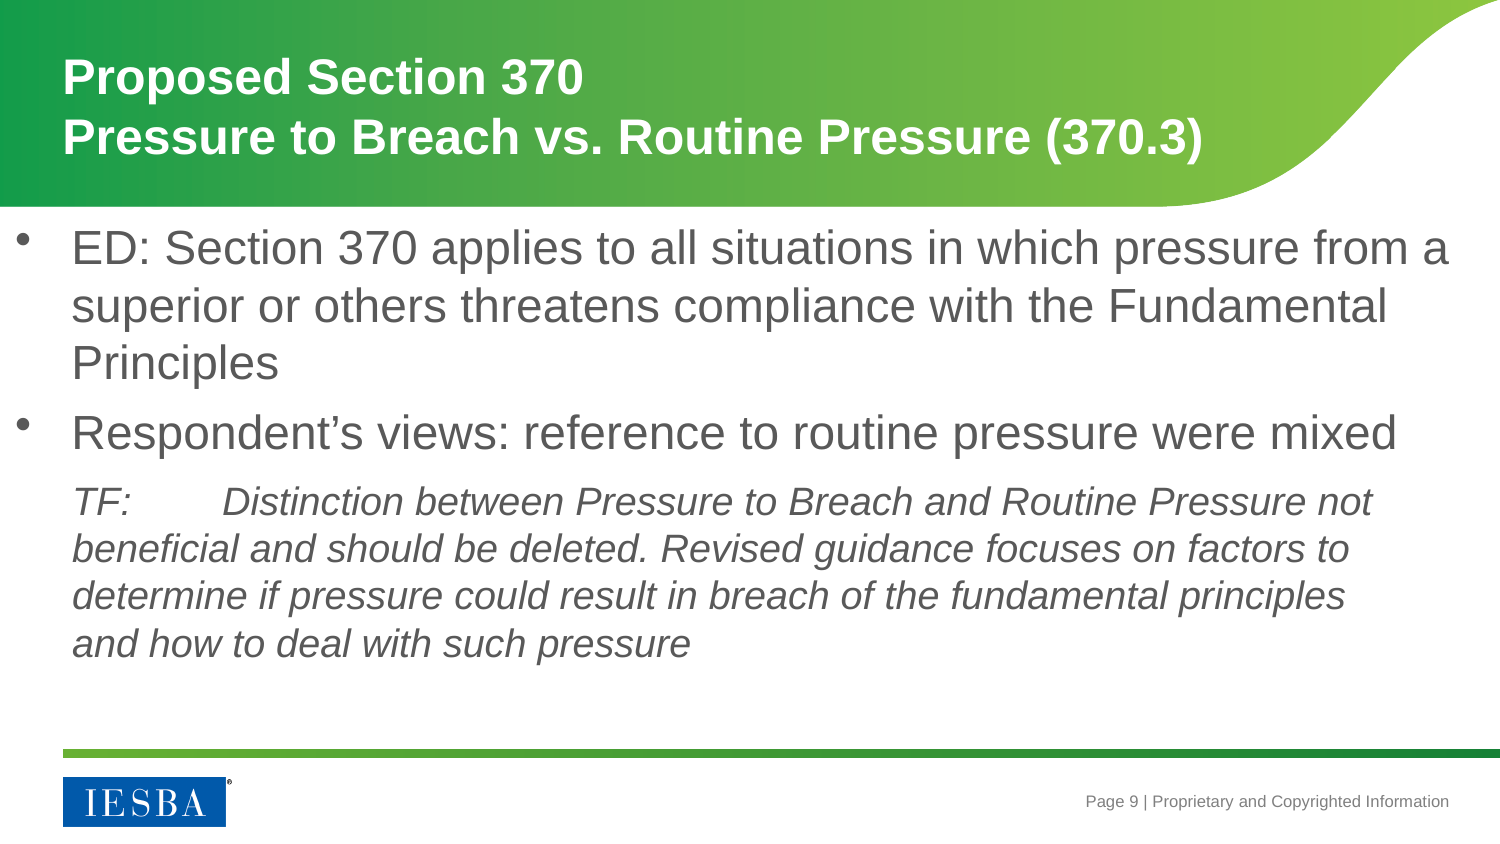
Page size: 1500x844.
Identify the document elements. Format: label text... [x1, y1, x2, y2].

picture [0, 0, 1500, 207]
title Proposed Section 370 Pressure to Breach vs. Routine Pressure (370.3) [62, 71, 1300, 138]
list ED: Section 370 applies to all situations in which pressure from a superior or others threatens compliance with the Fundamental Principles Respondent’s views: reference to routine pressure were mixed TF: Distinction between Pressure to Breach and Routine Pressure not beneficial and should be deleted. Revised guidance focuses on factors to determine if pressure could result in breach of the fundamental principles and how to deal with such pressure [0, 209, 1500, 747]
picture [63, 777, 232, 827]
